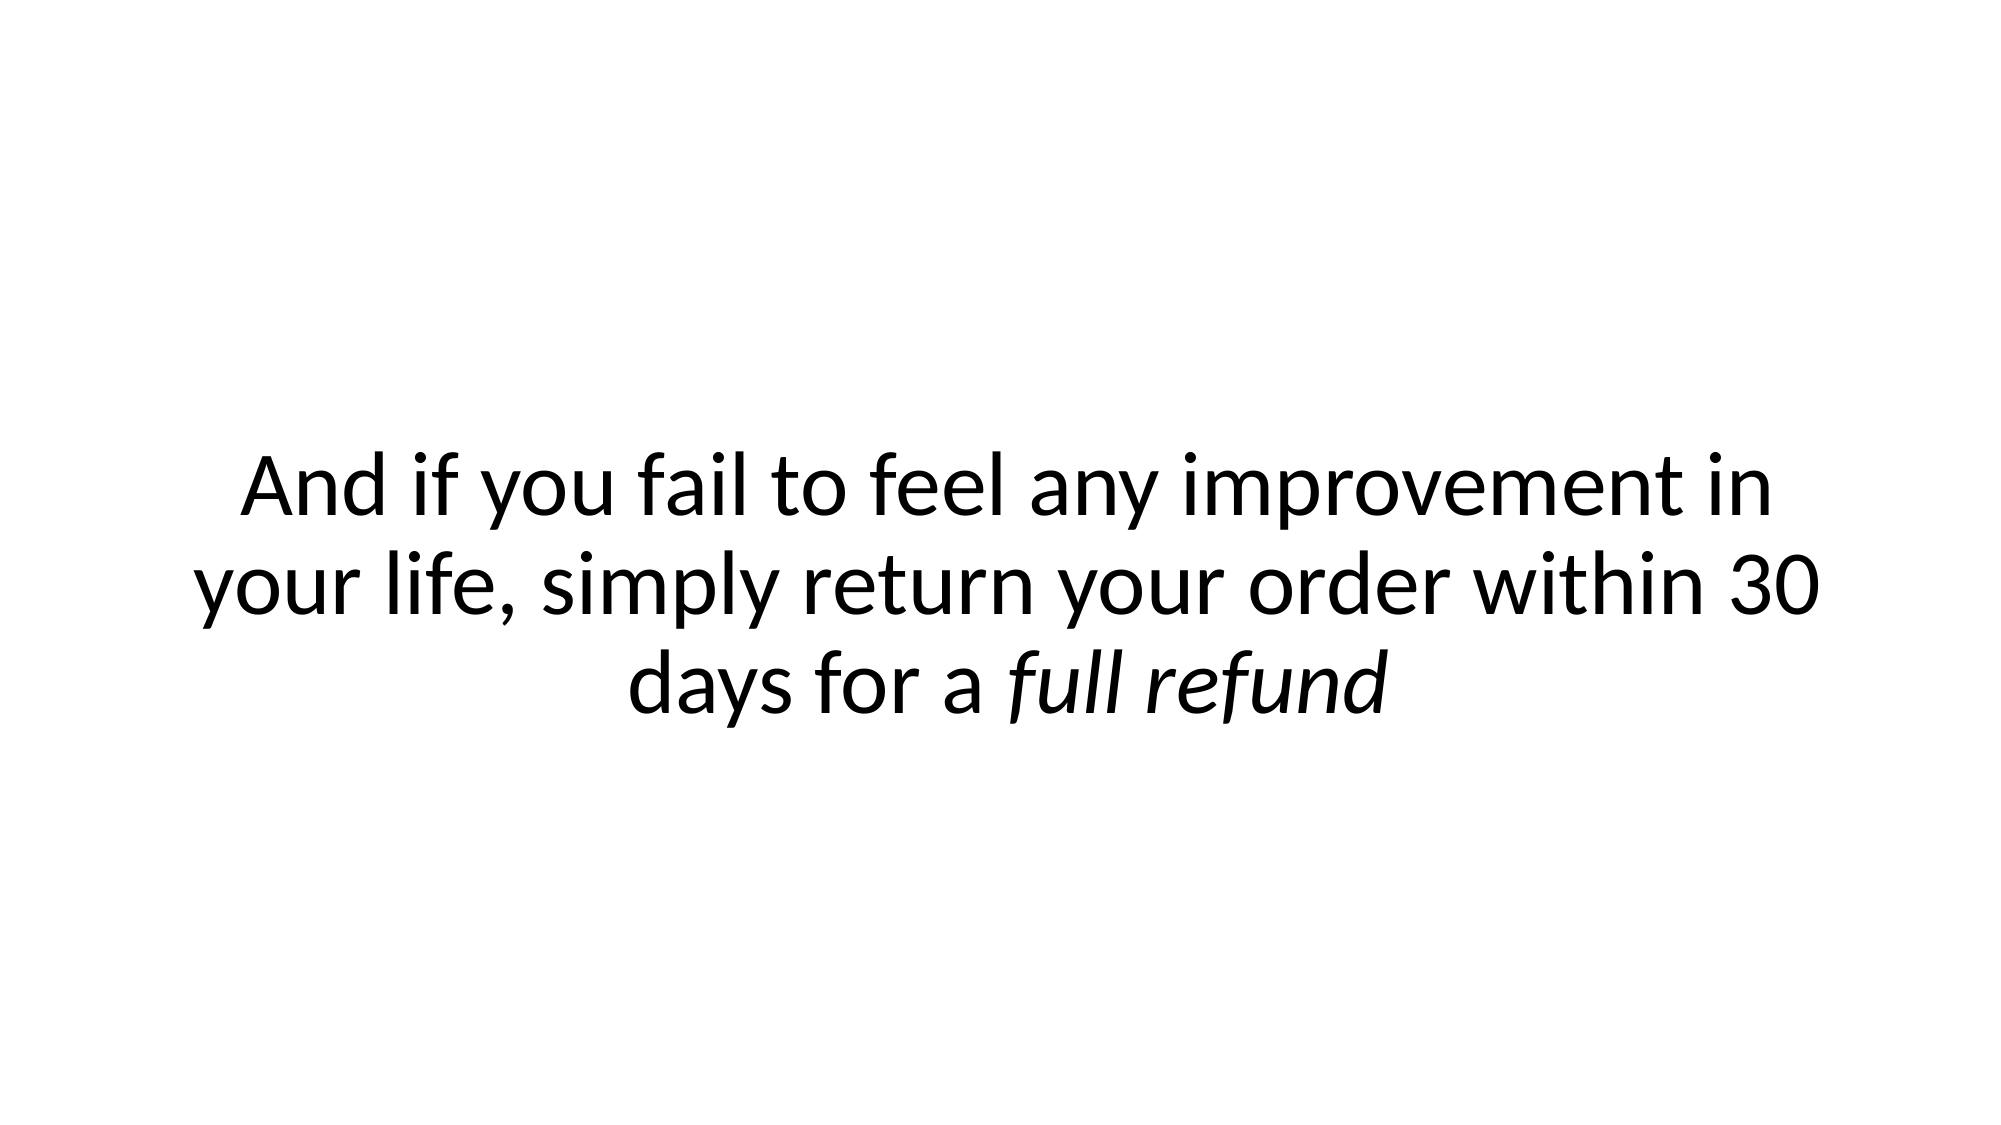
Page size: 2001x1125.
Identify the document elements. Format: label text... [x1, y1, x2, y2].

list And if you fail to feel any improvement in your life, simply return your order within 30 days for a full refund [146, 428, 1872, 990]
